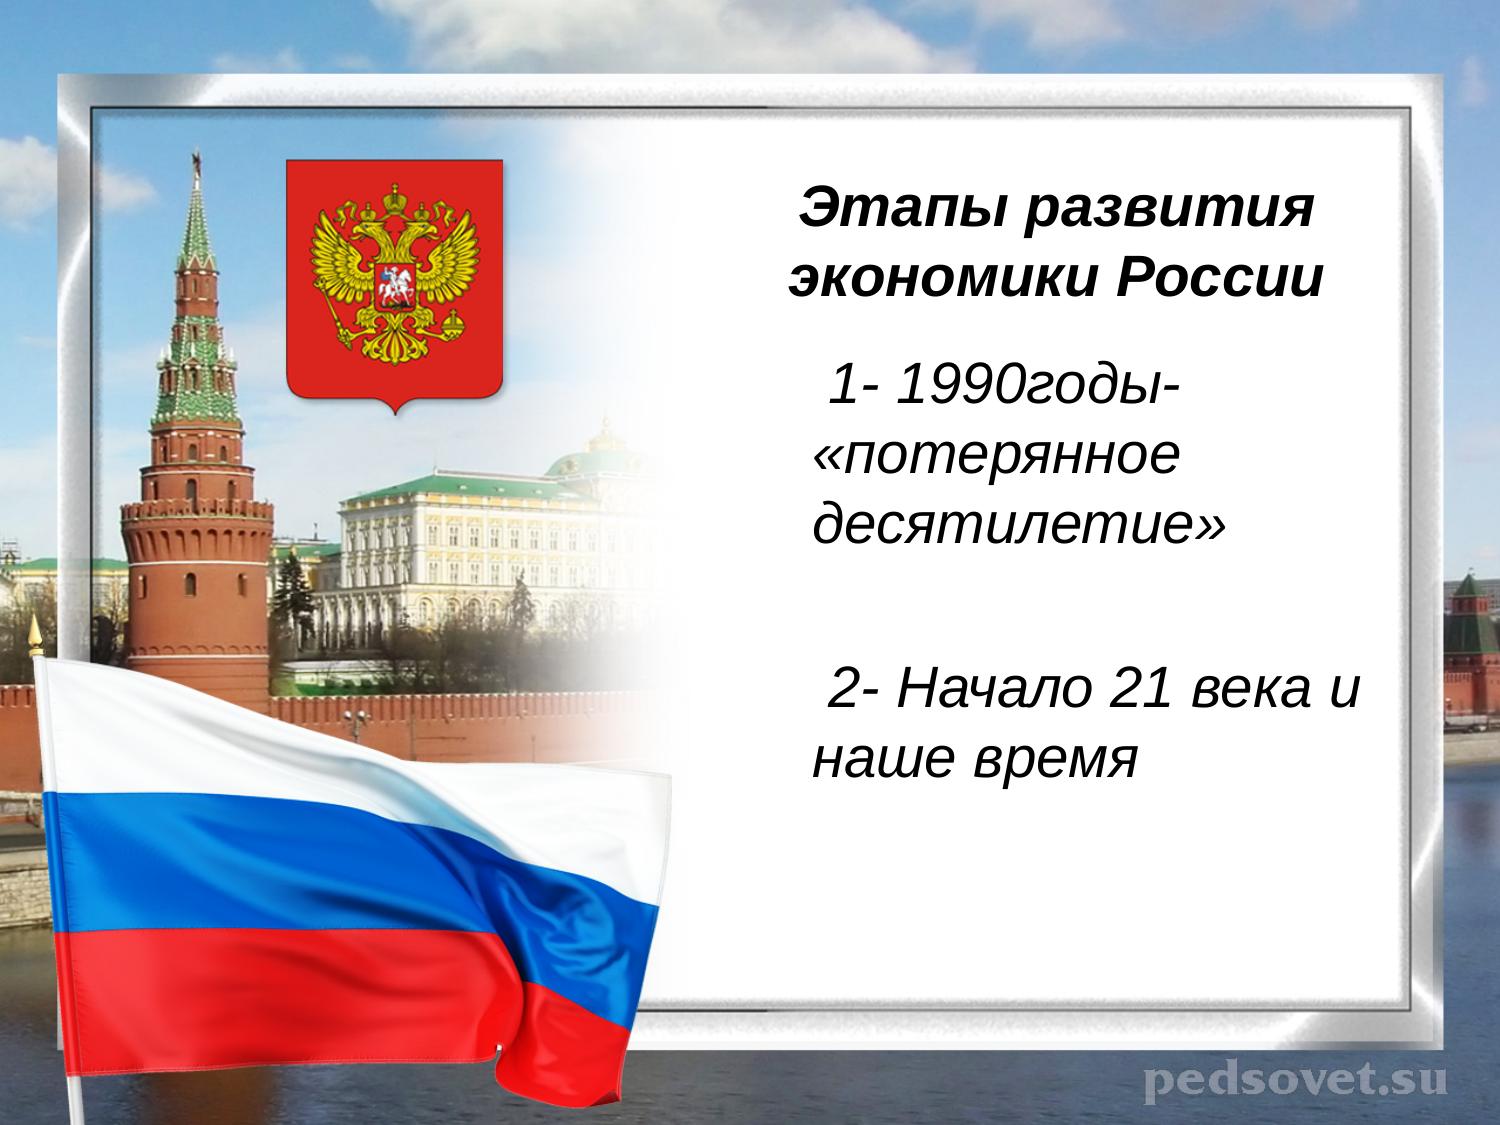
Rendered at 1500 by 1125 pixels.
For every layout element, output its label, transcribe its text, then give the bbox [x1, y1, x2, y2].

picture [0, 0, 1500, 1125]
list Этапы развития экономики России [714, 160, 1400, 338]
list 1- 1990годы- «потерянное десятилетие» 2- Начало 21 века и наше время [797, 338, 1400, 1059]
